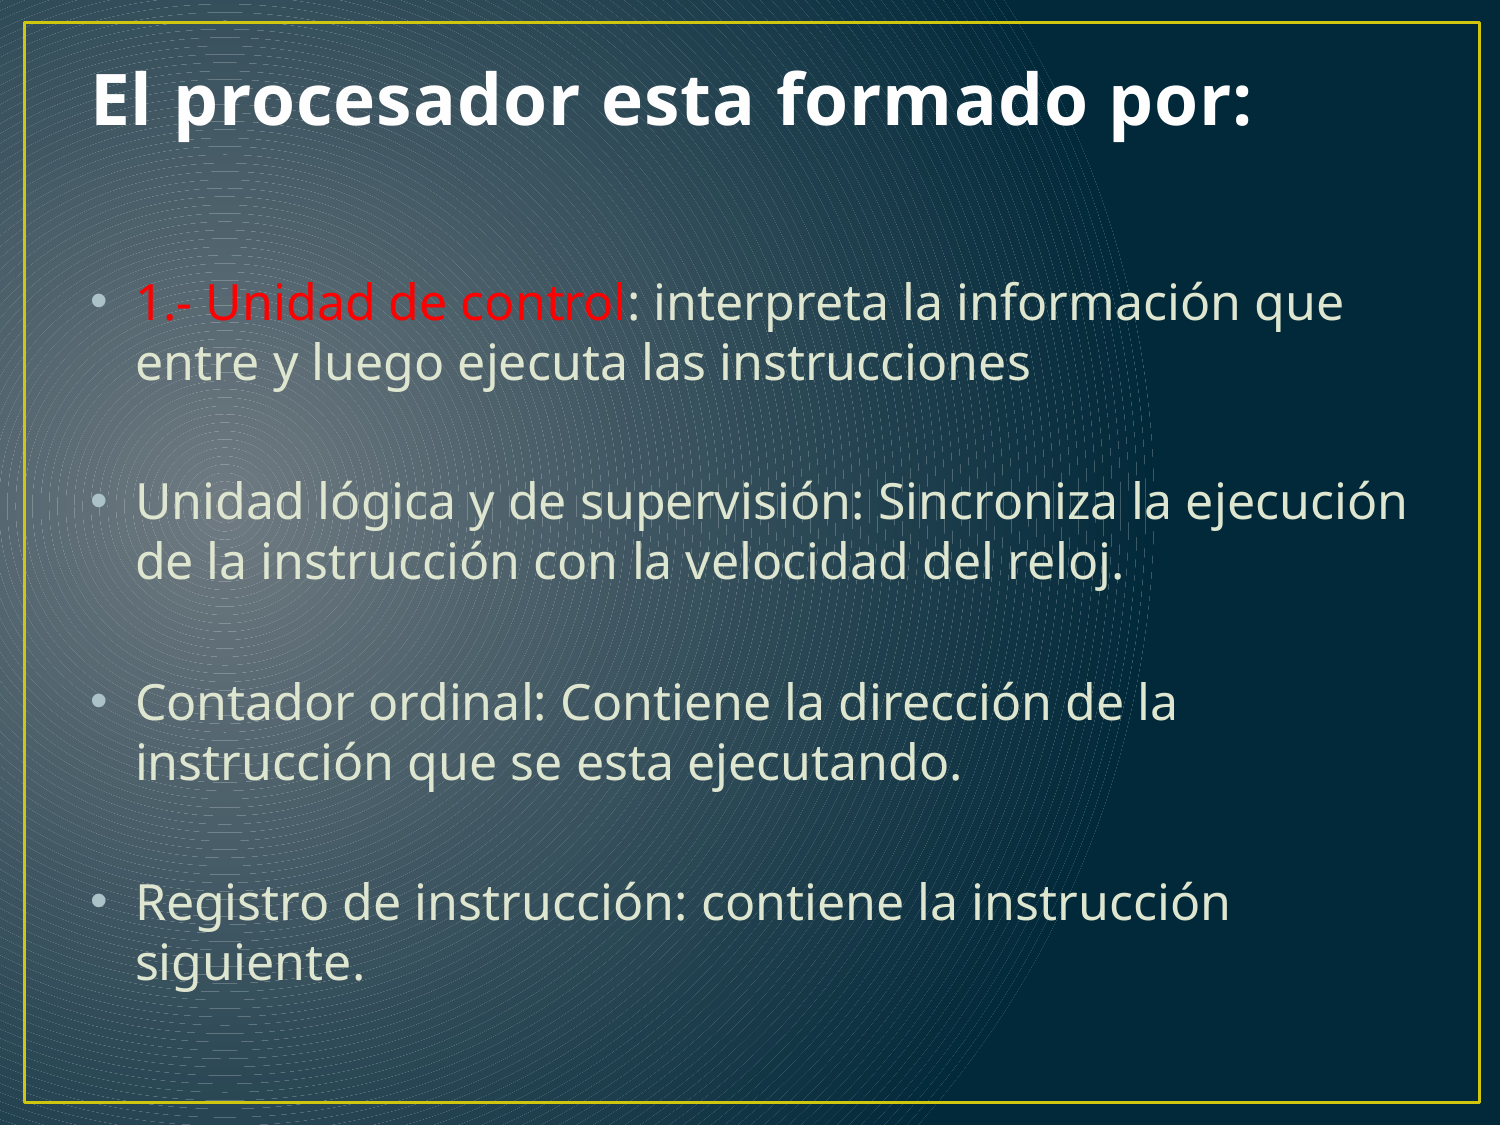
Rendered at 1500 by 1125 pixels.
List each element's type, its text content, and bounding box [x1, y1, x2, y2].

title El procesador esta formado por: [75, 45, 1425, 233]
list 1.- Unidad de control: interpreta la información que entre y luego ejecuta las instrucciones Unidad lógica y de supervisión: Sincroniza la ejecución de la instrucción con la velocidad del reloj. Contador ordinal: Contiene la dirección de la instrucción que se esta ejecutando. Registro de instrucción: contiene la instrucción siguiente. [75, 262, 1425, 1005]
